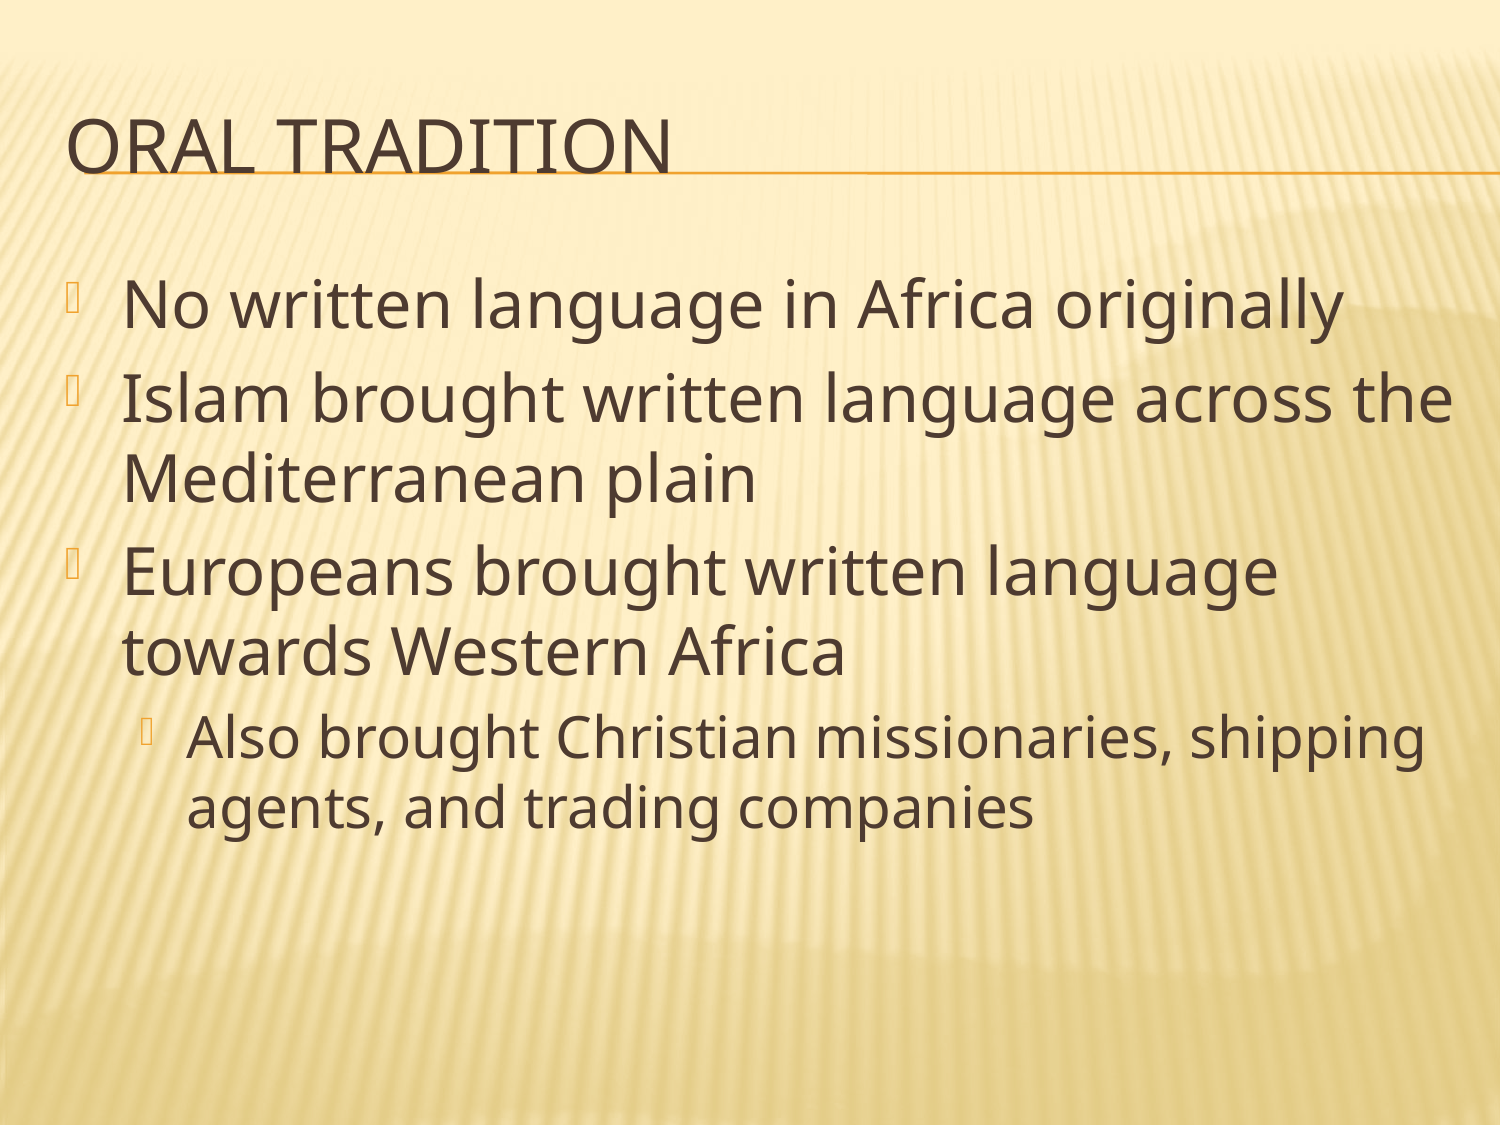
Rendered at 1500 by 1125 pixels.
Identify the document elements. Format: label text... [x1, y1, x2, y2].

title Oral Tradition [50, 75, 1475, 213]
list No written language in Africa originally Islam brought written language across the Mediterranean plain Europeans brought written language towards Western Africa Also brought Christian missionaries, shipping agents, and trading companies [50, 254, 1475, 998]
